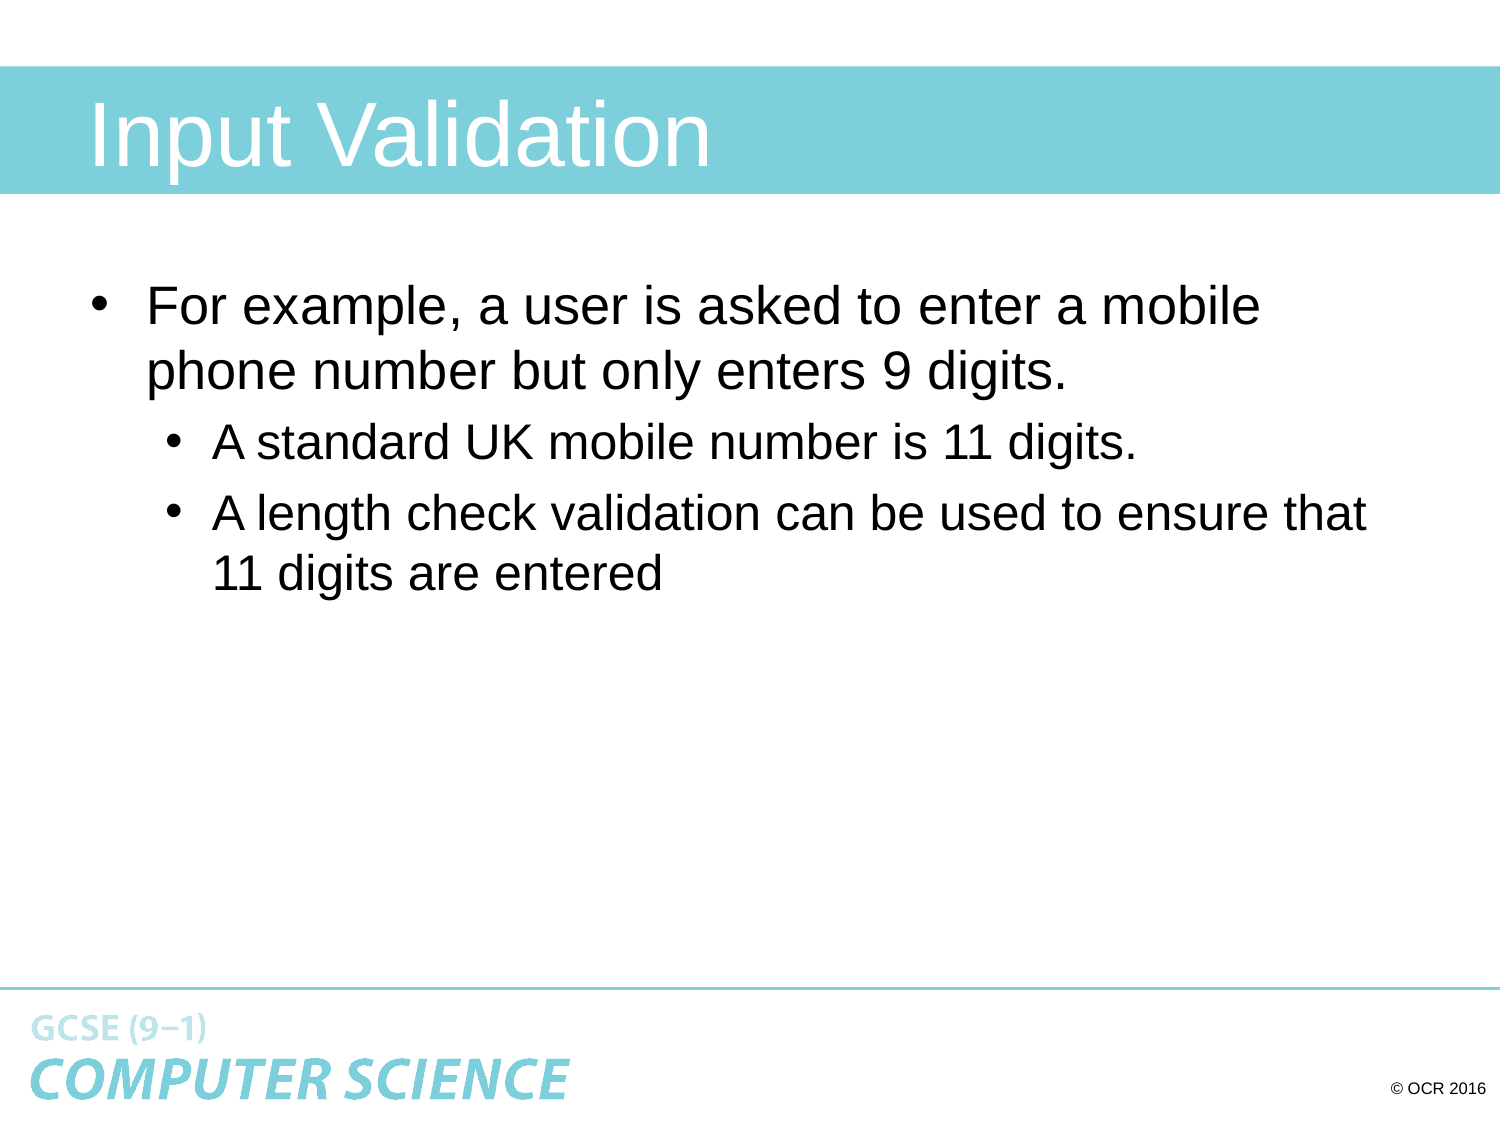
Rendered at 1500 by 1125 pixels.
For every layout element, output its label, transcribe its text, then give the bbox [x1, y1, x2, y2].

picture [0, 987, 1500, 1124]
list For example, a user is asked to enter a mobile phone number but only enters 9 digits. A standard UK mobile number is 11 digits. A length check validation can be used to ensure that 11 digits are entered [75, 262, 1425, 965]
title Input Validation [0, 66, 1500, 194]
